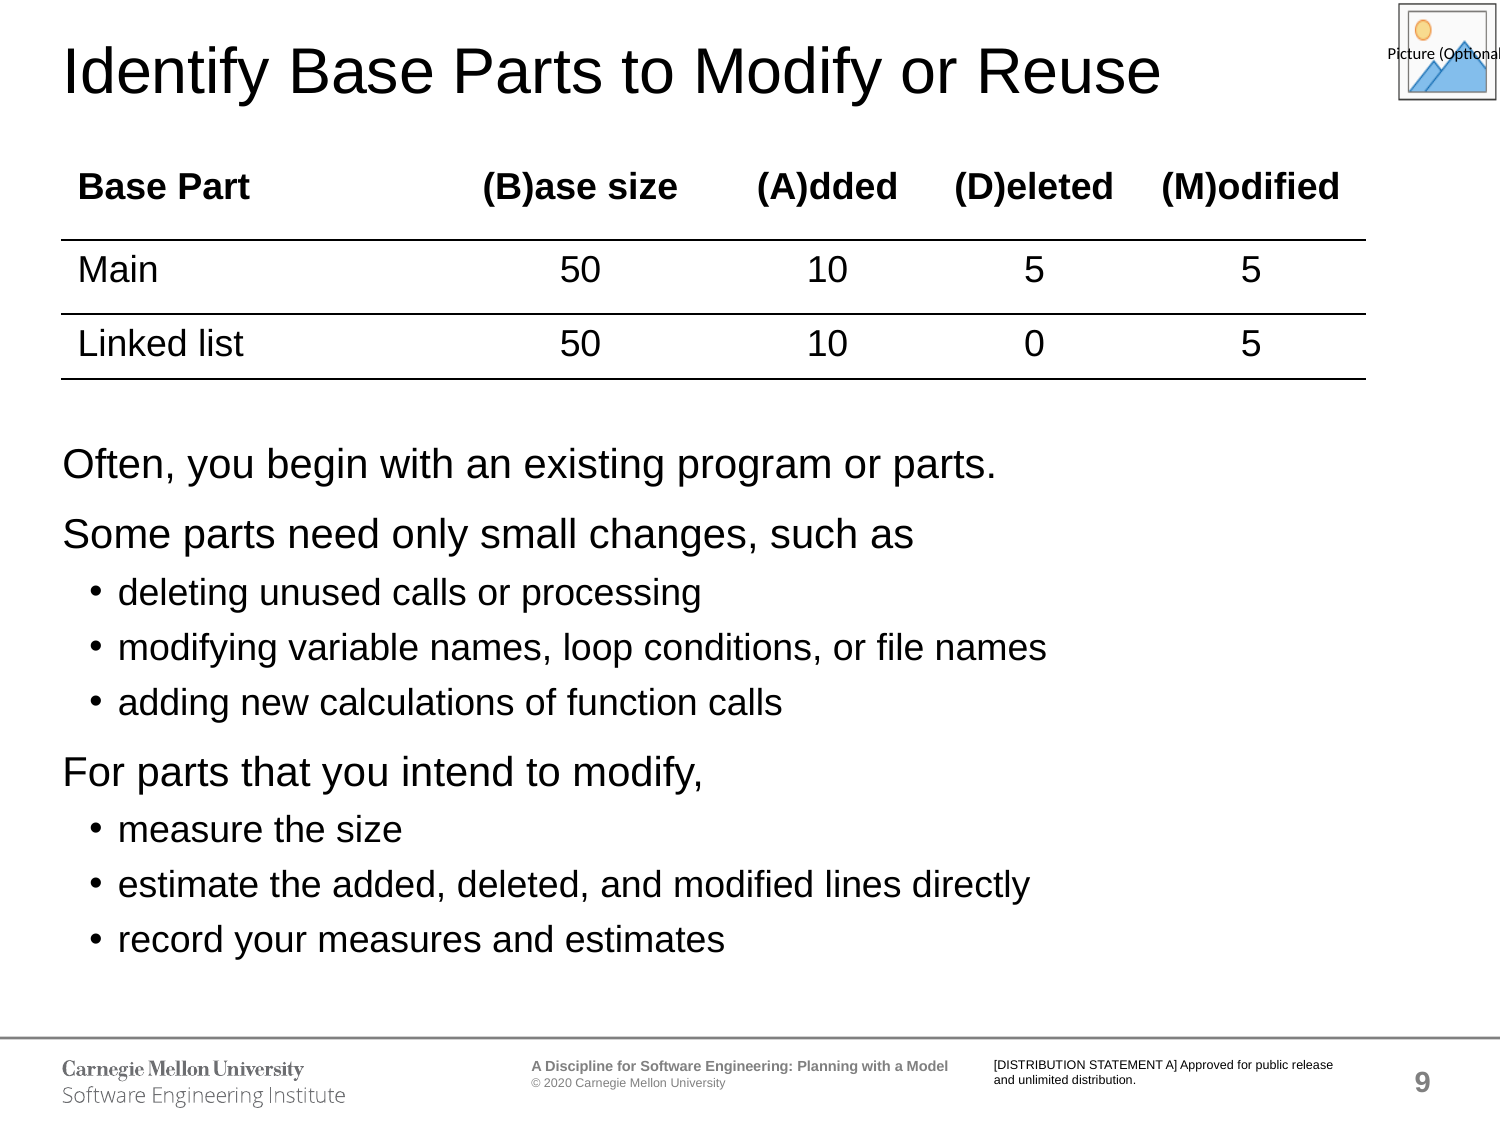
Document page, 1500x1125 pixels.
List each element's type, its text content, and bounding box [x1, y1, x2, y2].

table_cell 5 [1136, 315, 1366, 378]
table_cell 0 [933, 315, 1136, 378]
table_cell 5 [1136, 241, 1366, 313]
table_cell 50 [439, 241, 722, 313]
table_cell 10 [722, 315, 933, 378]
table_cell Main [61, 241, 439, 313]
table_cell 5 [933, 241, 1136, 313]
table_header Base Part [61, 157, 439, 239]
table_header (A)dded [722, 157, 933, 239]
table_header (B)ase size [439, 157, 722, 239]
picture [1394, 0, 1500, 105]
list Often, you begin with an existing program or parts. Some parts need only small changes, such as deleting unused calls or processing modifying variable names, loop conditions, or file names adding new calculations of function calls For parts that you intend to modify, measure the size estimate the added, deleted, and modified lines directly record your measures and estimates [62, 436, 1431, 984]
table_cell 50 [439, 315, 722, 378]
table_cell Linked list [61, 315, 439, 378]
title Identify Base Parts to Modify or Reuse [62, 37, 1338, 157]
table_header (D)eleted [933, 157, 1136, 239]
table_header (M)odified [1136, 157, 1366, 239]
table_cell 10 [722, 241, 933, 313]
